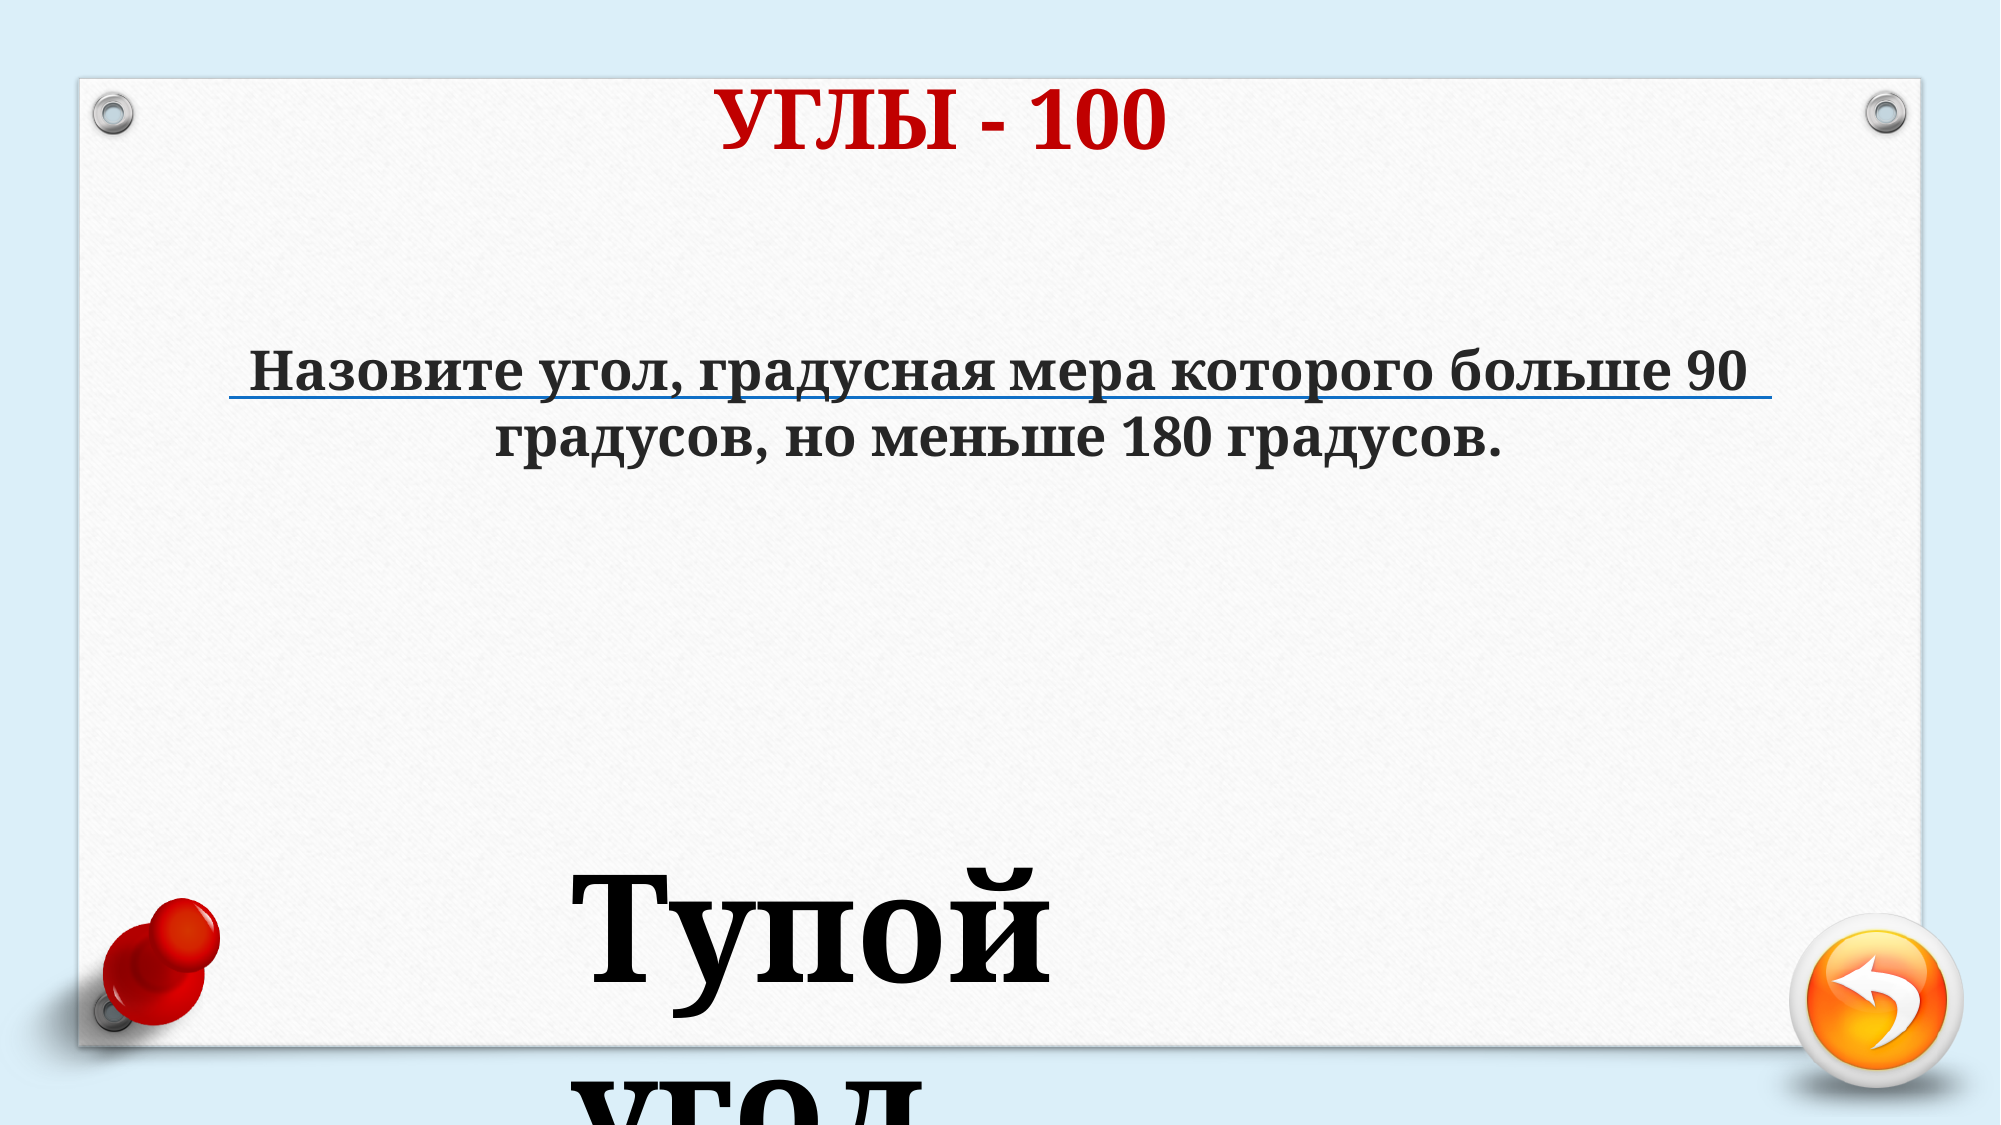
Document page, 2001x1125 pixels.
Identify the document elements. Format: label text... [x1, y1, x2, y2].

picture [0, 0, 2000, 1125]
title Назовите угол, градусная мера которого больше 90 градусов, но меньше 180 градусов. [142, 327, 1858, 542]
text_box УГЛЫ - 100 [689, 58, 1194, 174]
text_box Тупой угол [556, 824, 1444, 1125]
